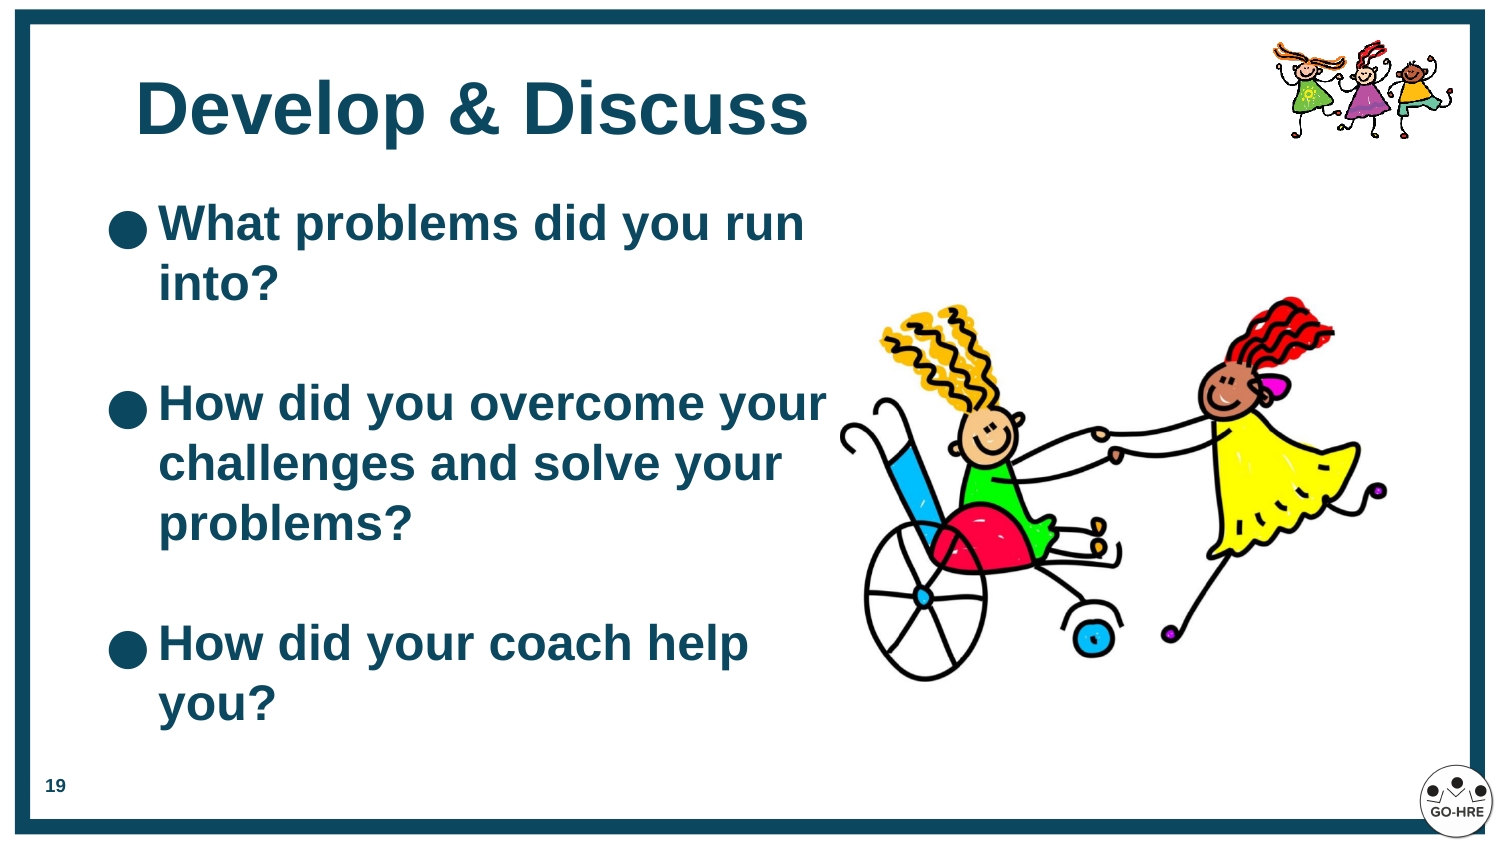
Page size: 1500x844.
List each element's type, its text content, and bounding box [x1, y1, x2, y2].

slide_number 19 [30, 754, 121, 819]
picture [1419, 764, 1495, 840]
picture [776, 252, 1453, 704]
picture [1271, 40, 1453, 139]
list What problems did you run into? How did you overcome your challenges and solve your problems? How did your coach help you? [68, 218, 869, 704]
title Develop & Discuss [120, 0, 1401, 237]
